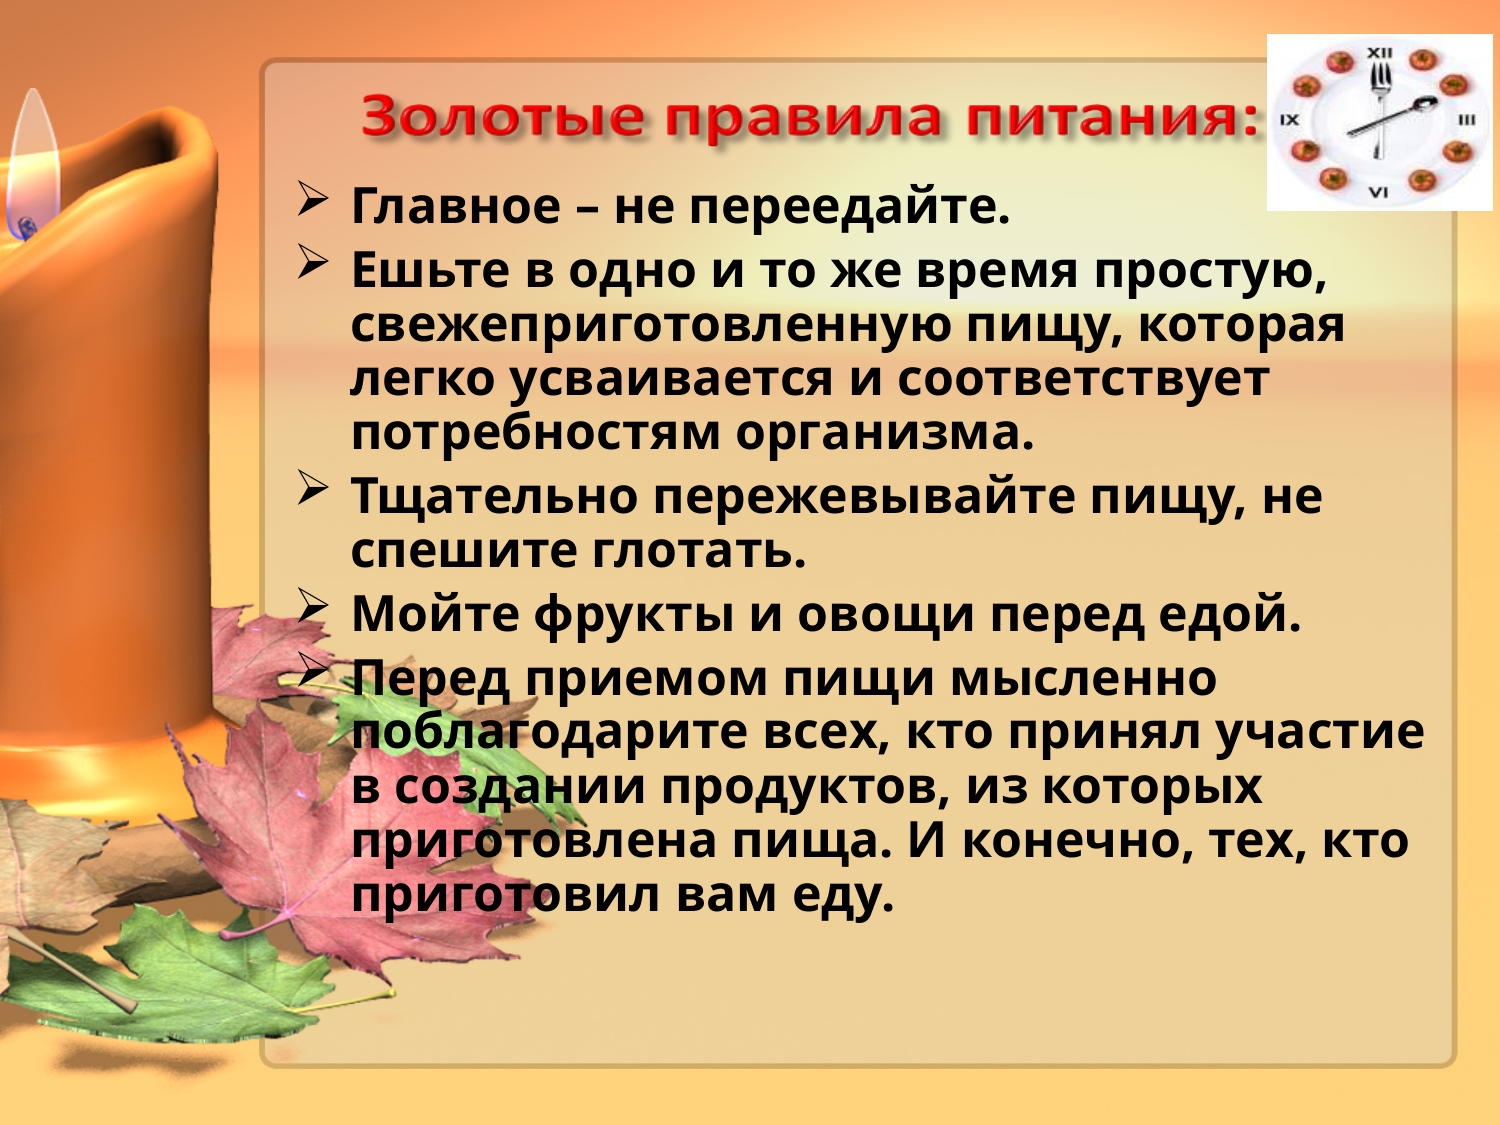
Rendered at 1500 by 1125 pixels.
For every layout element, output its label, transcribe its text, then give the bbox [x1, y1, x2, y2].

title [194, 43, 1262, 185]
picture [0, 0, 1500, 1125]
list Главное – не переедайте. Ешьте в одно и то же время простую, свежеприготовленную пищу, которая легко усваивается и соответствует потребностям организма. Тщательно пережевывайте пищу, не спешите глотать. Мойте фрукты и овощи перед едой. Перед приемом пищи мысленно поблагодарите всех, кто принял участие в создании продуктов, из которых приготовлена пища. И конечно, тех, кто приготовил вам еду. [278, 193, 1454, 898]
